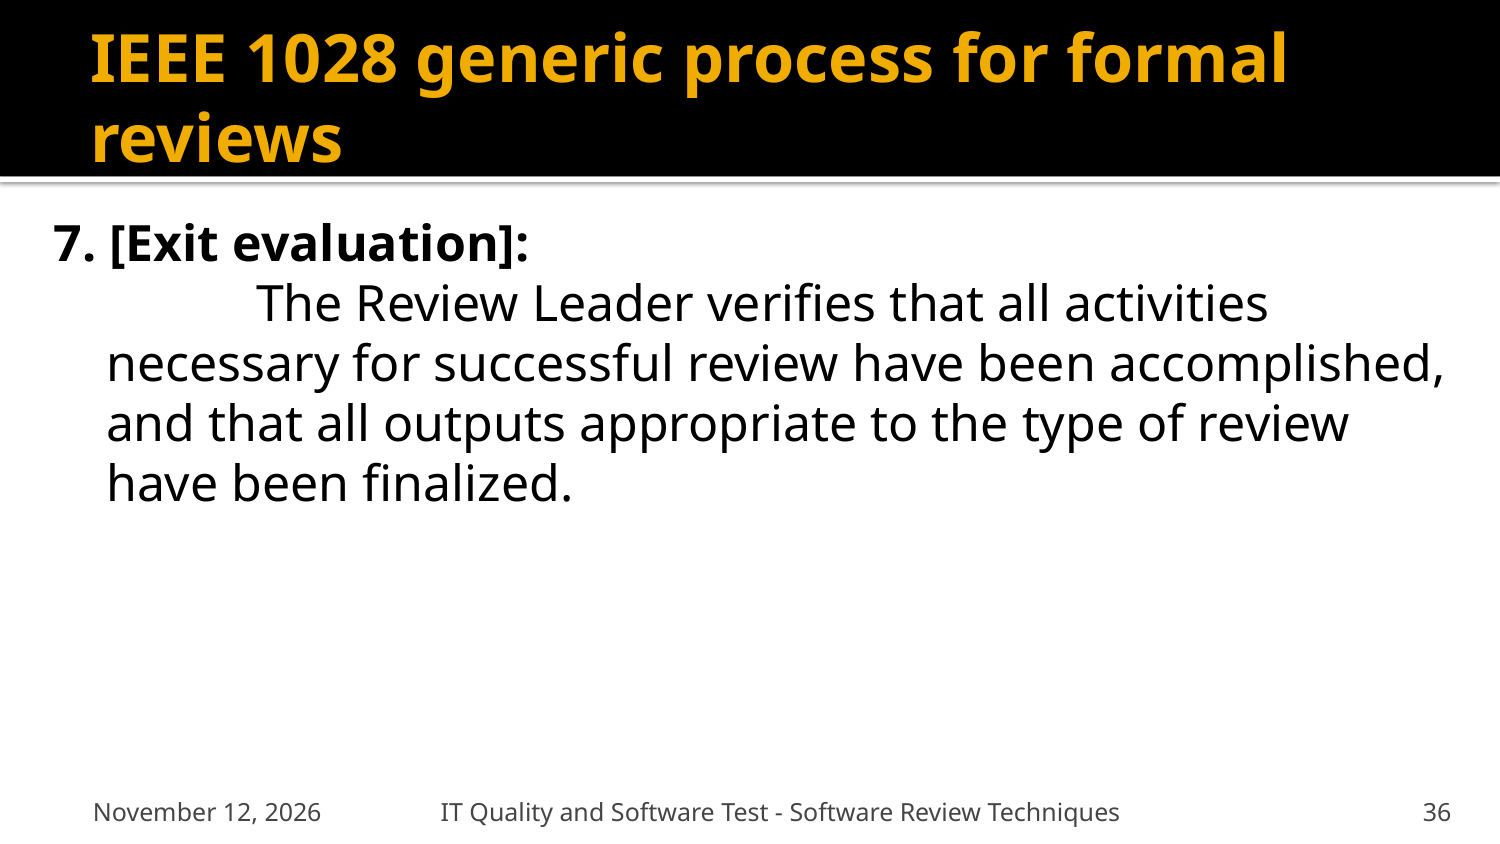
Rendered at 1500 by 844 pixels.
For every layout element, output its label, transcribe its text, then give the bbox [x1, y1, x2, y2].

footer IT Quality and Software Test - Software Review Techniques [433, 796, 1337, 831]
slide_number 36 [1345, 796, 1467, 831]
title IEEE 1028 generic process for formal reviews [75, 19, 1425, 174]
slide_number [75, 796, 425, 831]
list 7. [Exit evaluation]: The Review Leader verifies that all activities necessary for successful review have been accomplished, and that all outputs appropriate to the type of review have been finalized. [24, 196, 1475, 822]
